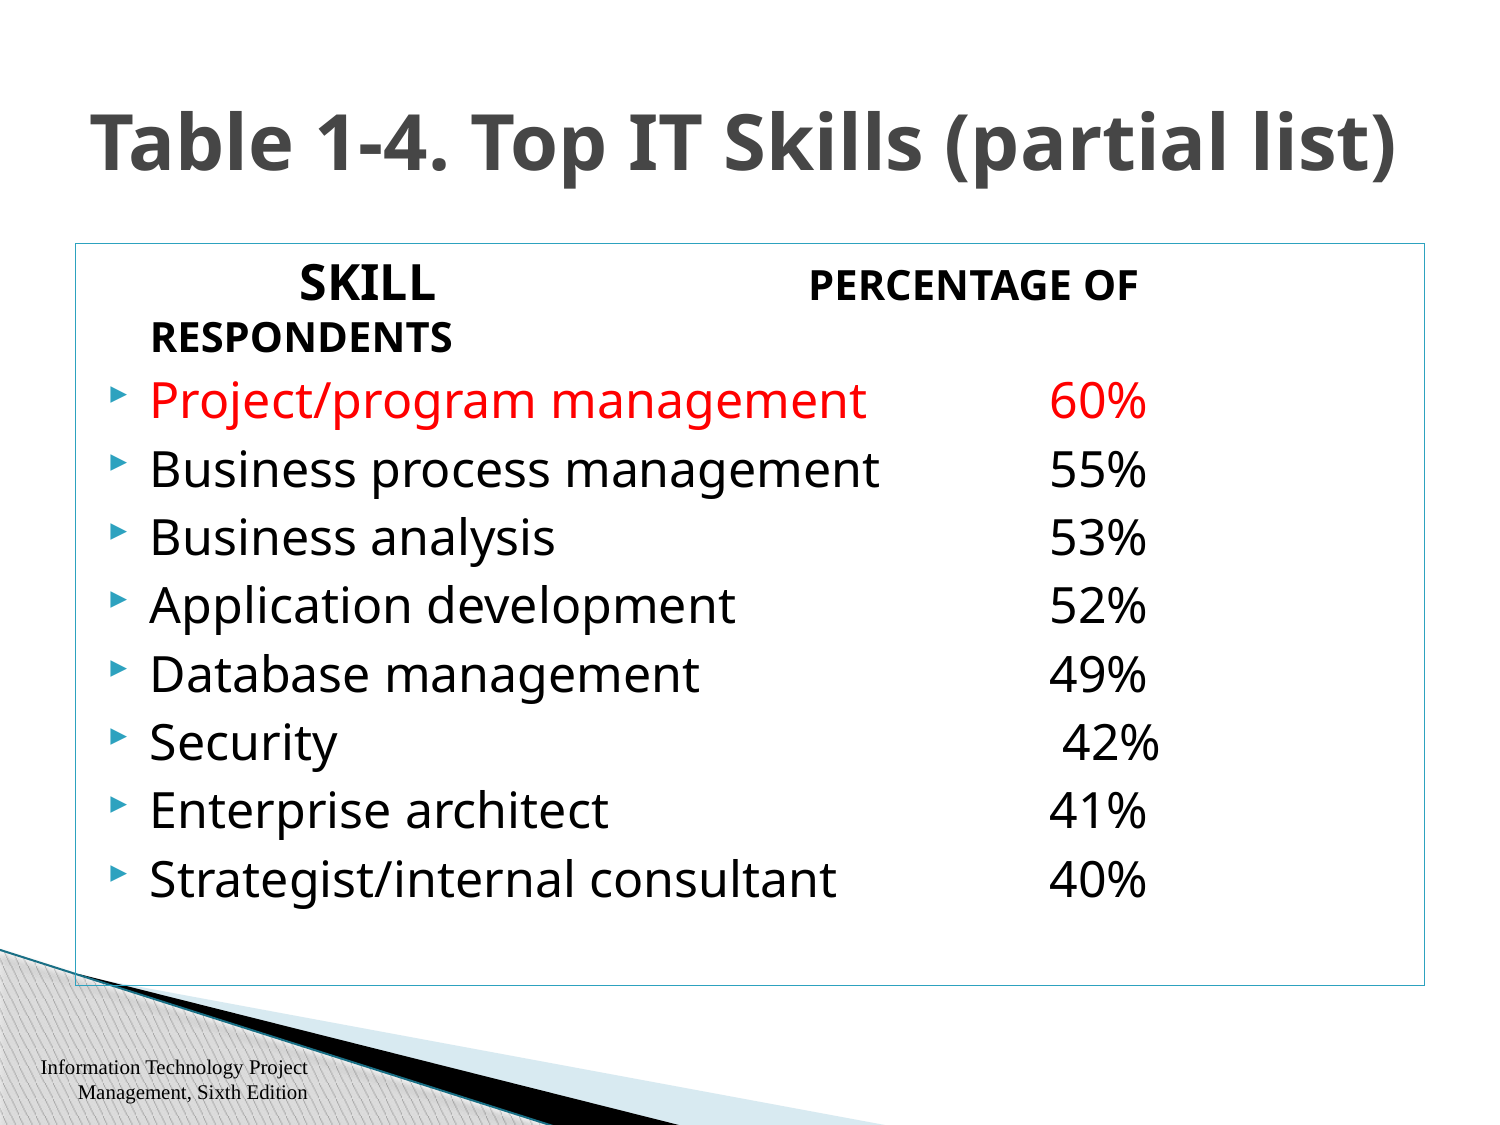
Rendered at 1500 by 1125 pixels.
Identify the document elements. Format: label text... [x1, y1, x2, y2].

title Table 1-4. Top IT Skills (partial list) [75, 45, 1425, 233]
footer Information Technology Project Management, Sixth Edition [0, 1051, 324, 1112]
list SKILL PERCENTAGE OF RESPONDENTS Project/program management 60% Business process management 55% Business analysis 53% Application development 52% Database management 49% Security 42% Enterprise architect 41% Strategist/internal consultant 40% [75, 243, 1425, 986]
